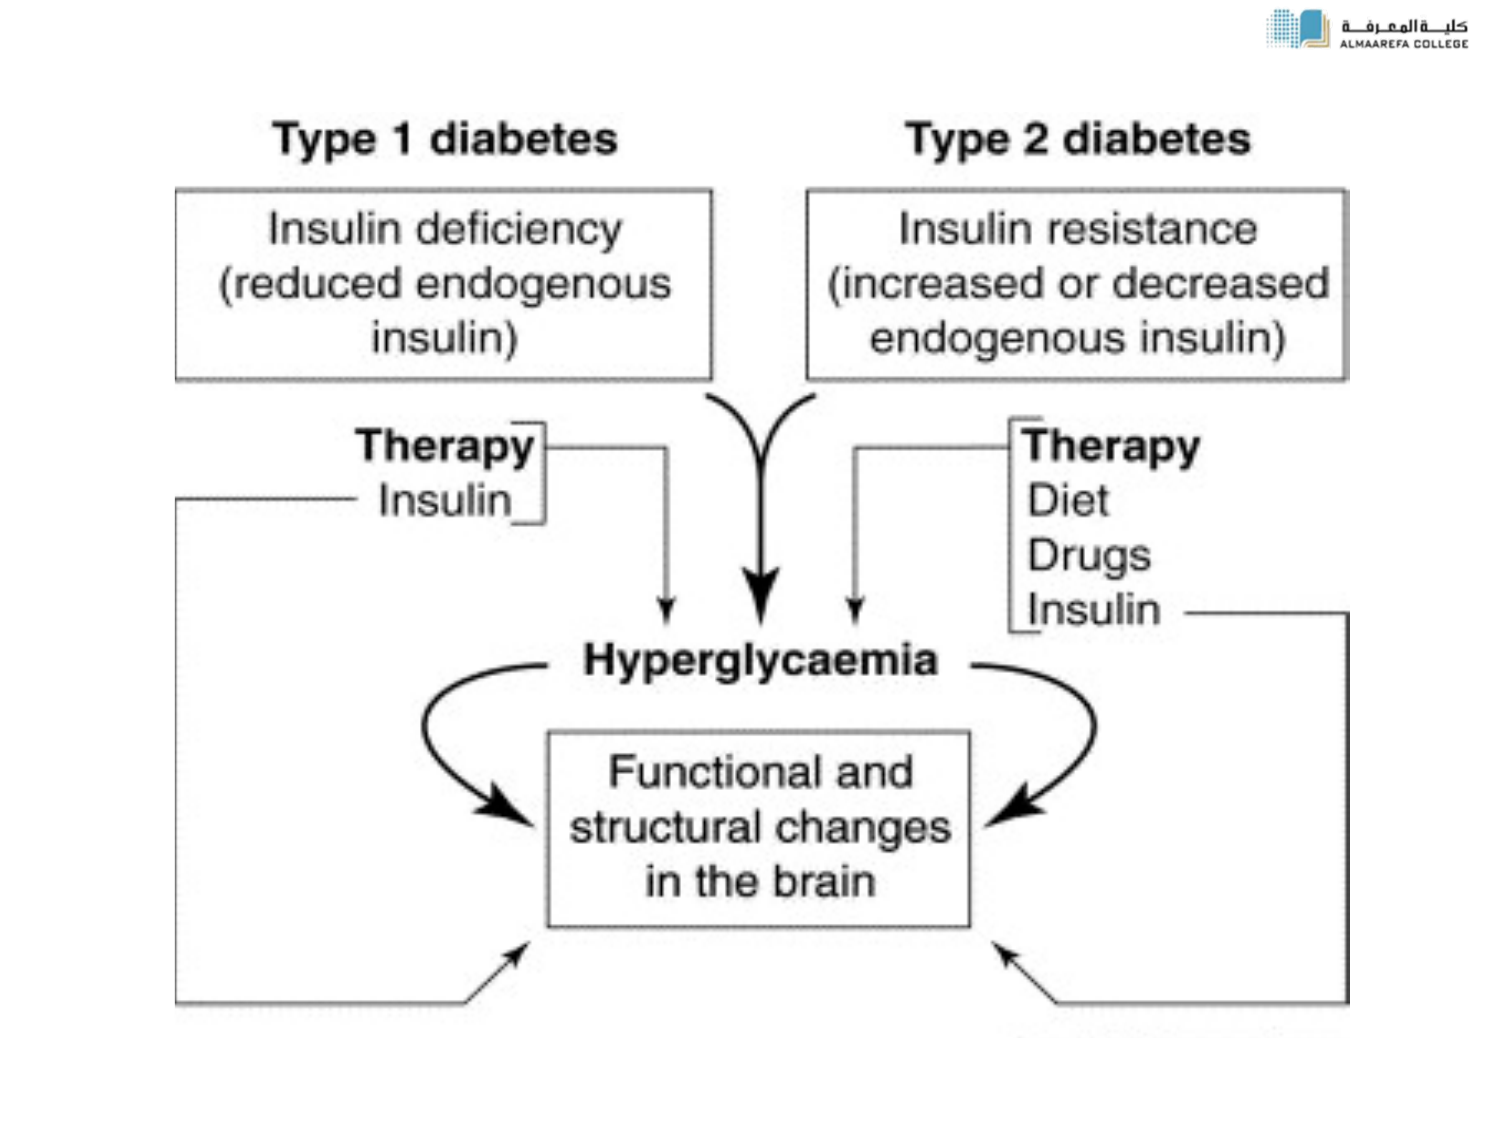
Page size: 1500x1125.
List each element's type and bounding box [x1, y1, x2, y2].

picture [174, 112, 1351, 1038]
picture [1262, 0, 1473, 65]
